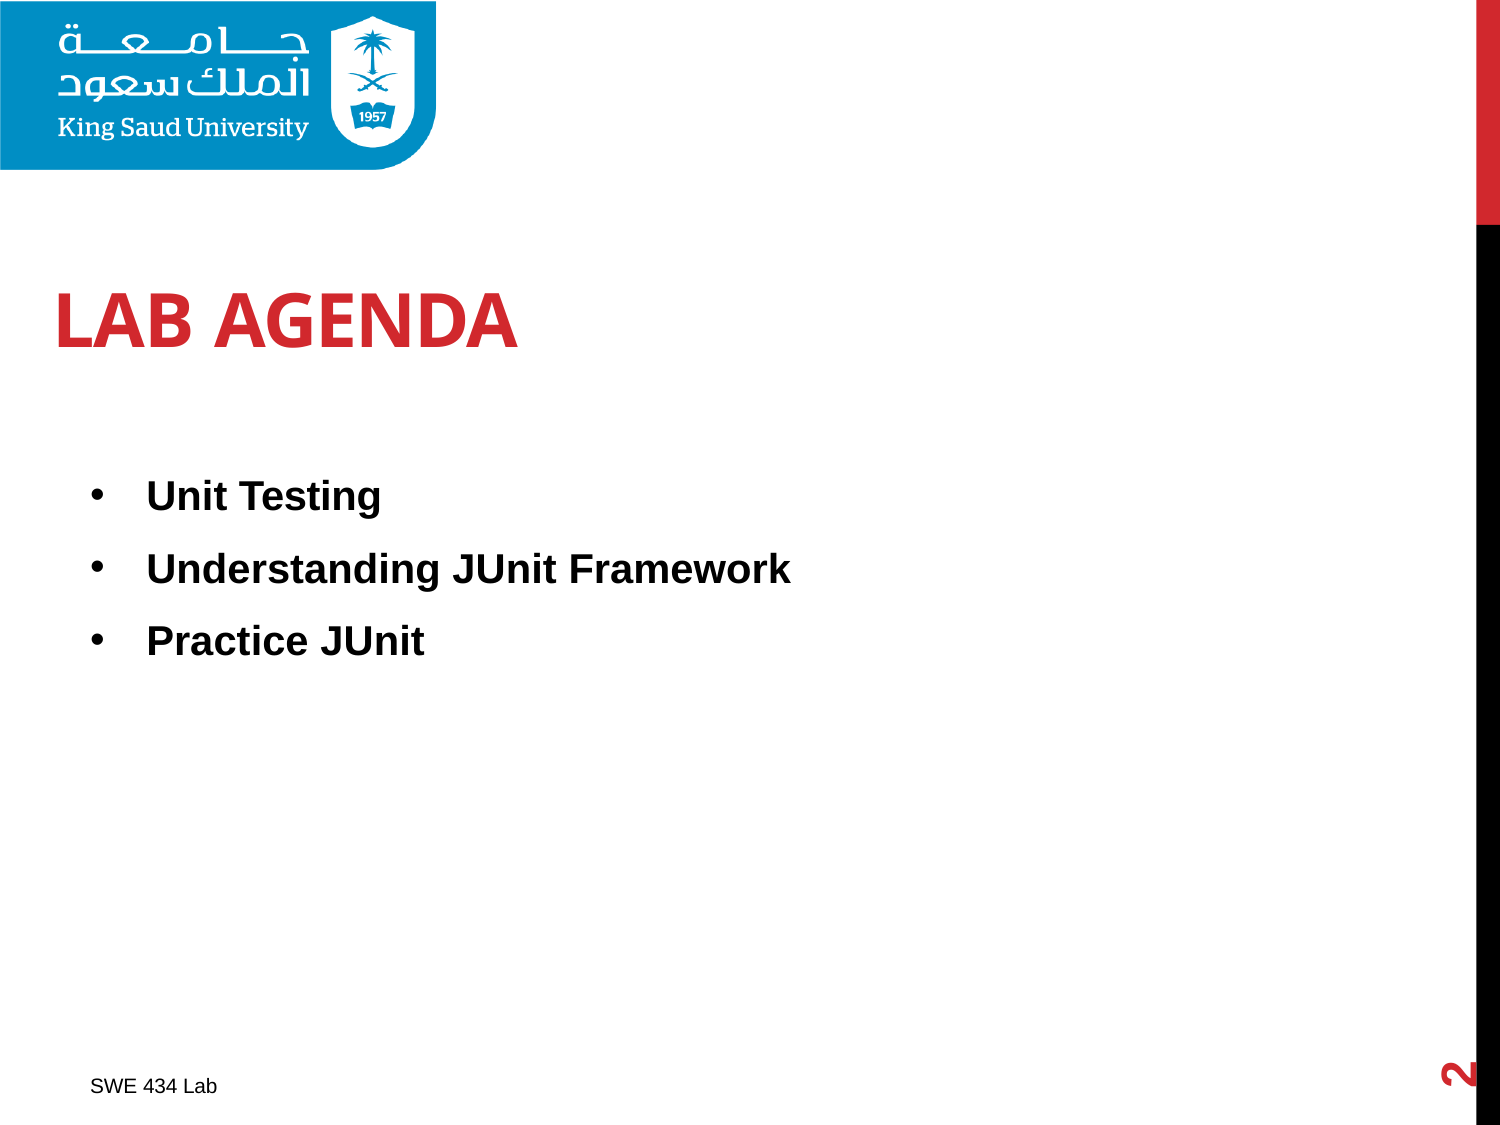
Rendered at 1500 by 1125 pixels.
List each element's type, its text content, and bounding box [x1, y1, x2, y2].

text_box 2 [1433, 1058, 1489, 1091]
footer SWE 434 Lab [87, 1074, 220, 1125]
text_box Unit Testing Understanding JUnit Framework Practice JUnit [87, 468, 793, 665]
text_box [0, 0, 438, 175]
title LAB AGENDA [50, 272, 585, 461]
